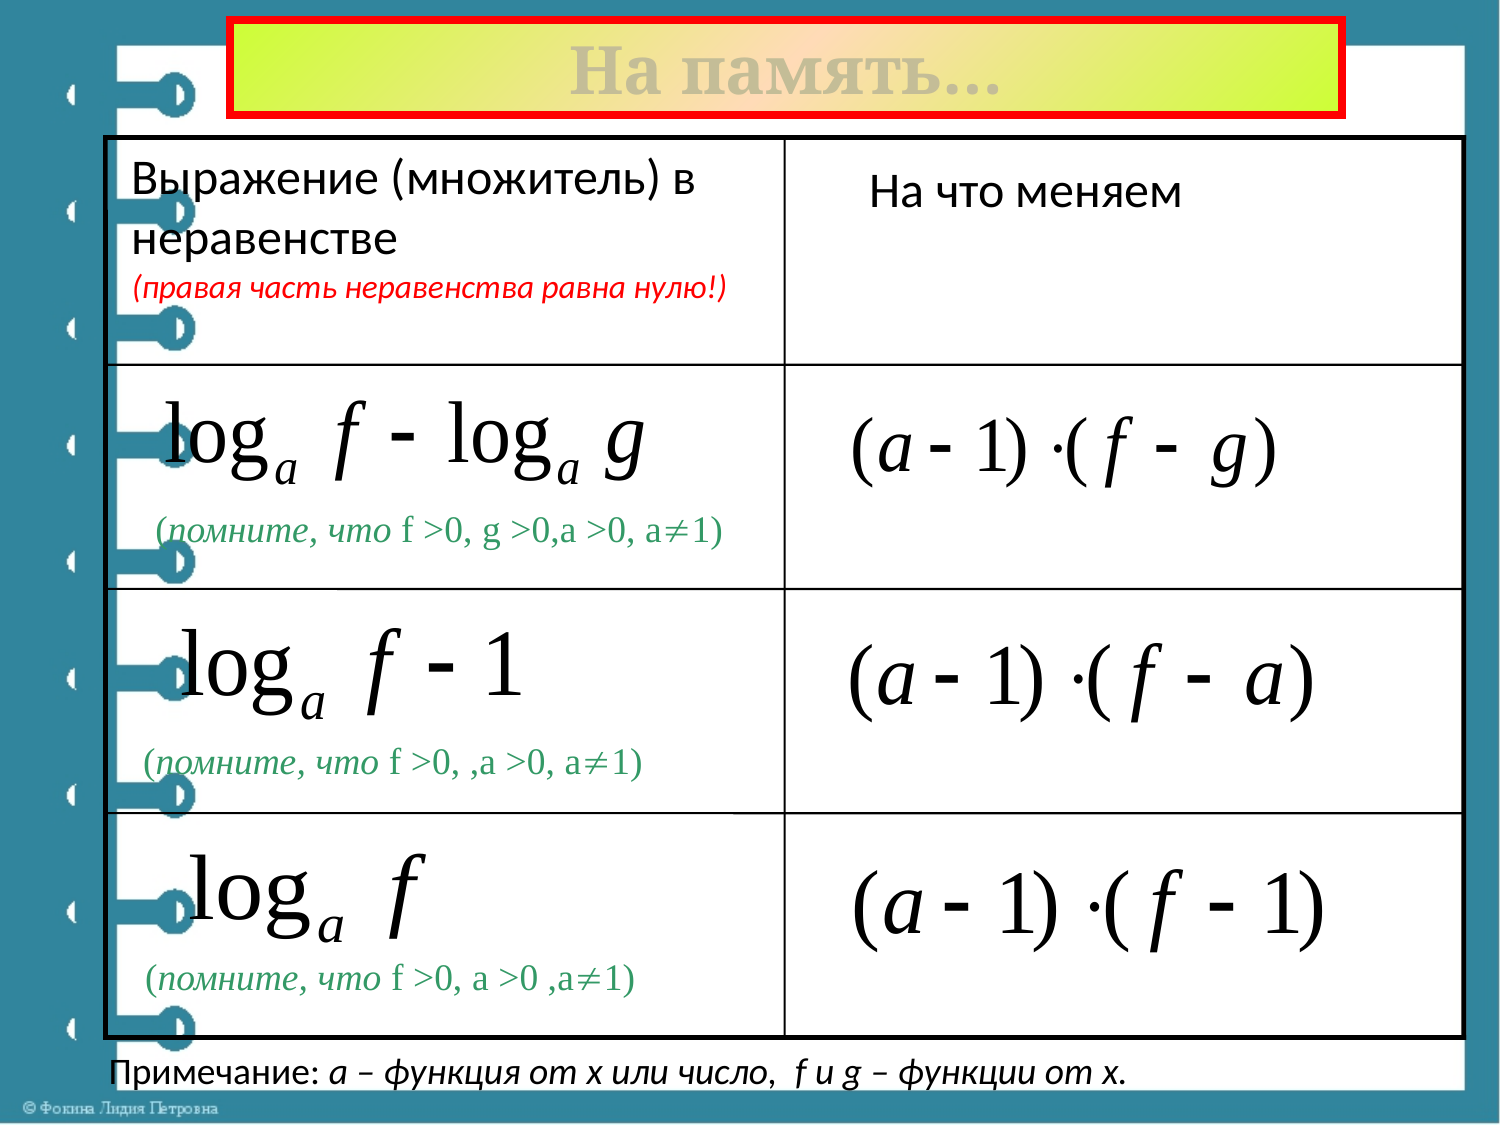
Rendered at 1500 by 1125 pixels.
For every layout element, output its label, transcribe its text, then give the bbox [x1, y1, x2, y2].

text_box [58, 137, 1483, 1101]
picture [0, 0, 1500, 1125]
text_box На память… [230, 20, 1343, 115]
